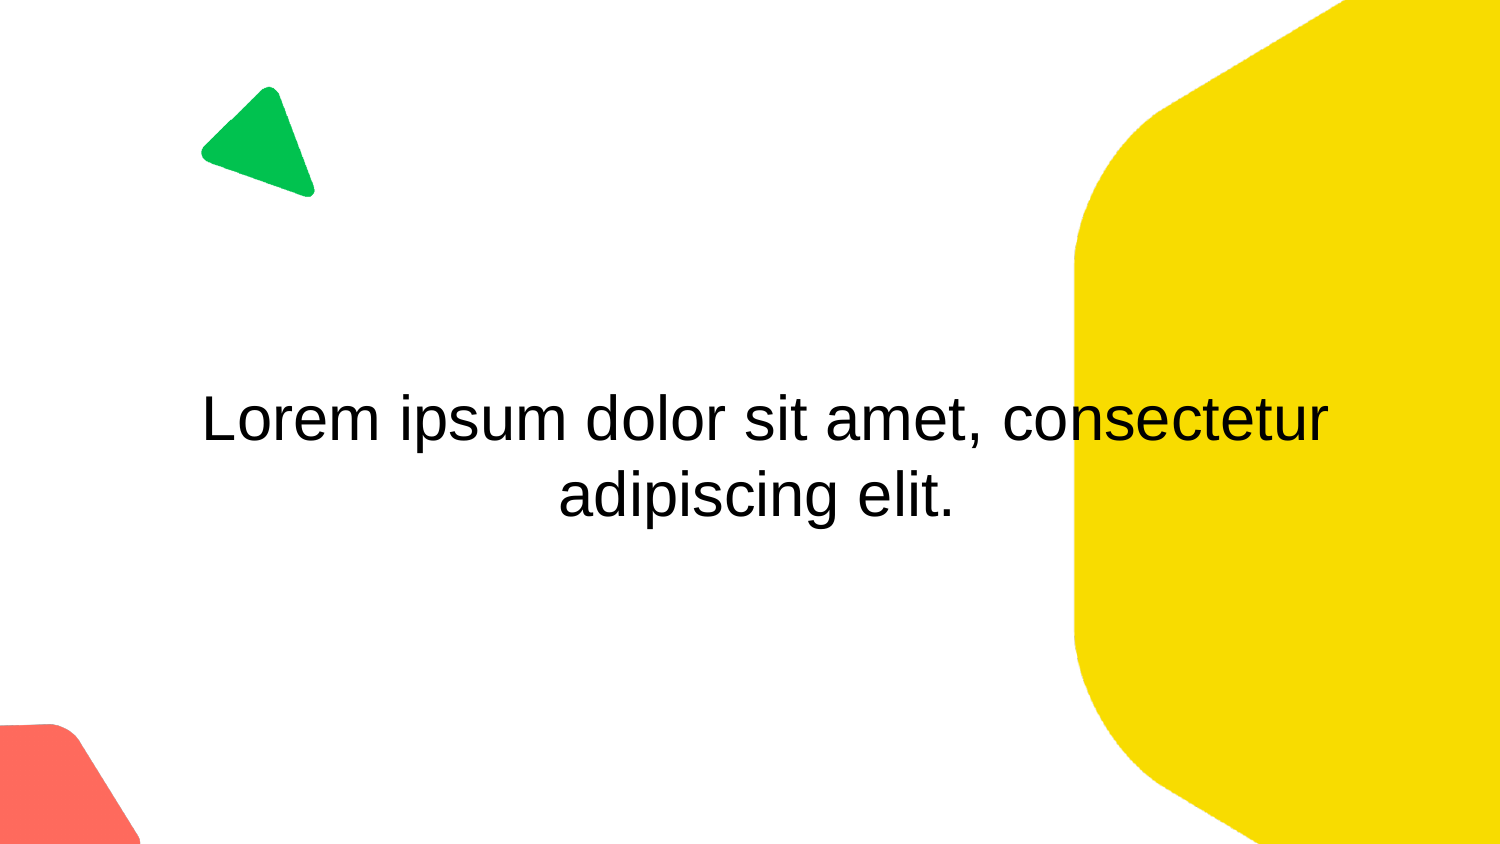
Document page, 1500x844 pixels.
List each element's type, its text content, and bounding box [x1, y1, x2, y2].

picture [0, 644, 176, 844]
title Lorem ipsum dolor sit amet, consectetur adipiscing elit. [83, 230, 869, 676]
picture [198, 84, 346, 230]
picture [874, 0, 1500, 844]
